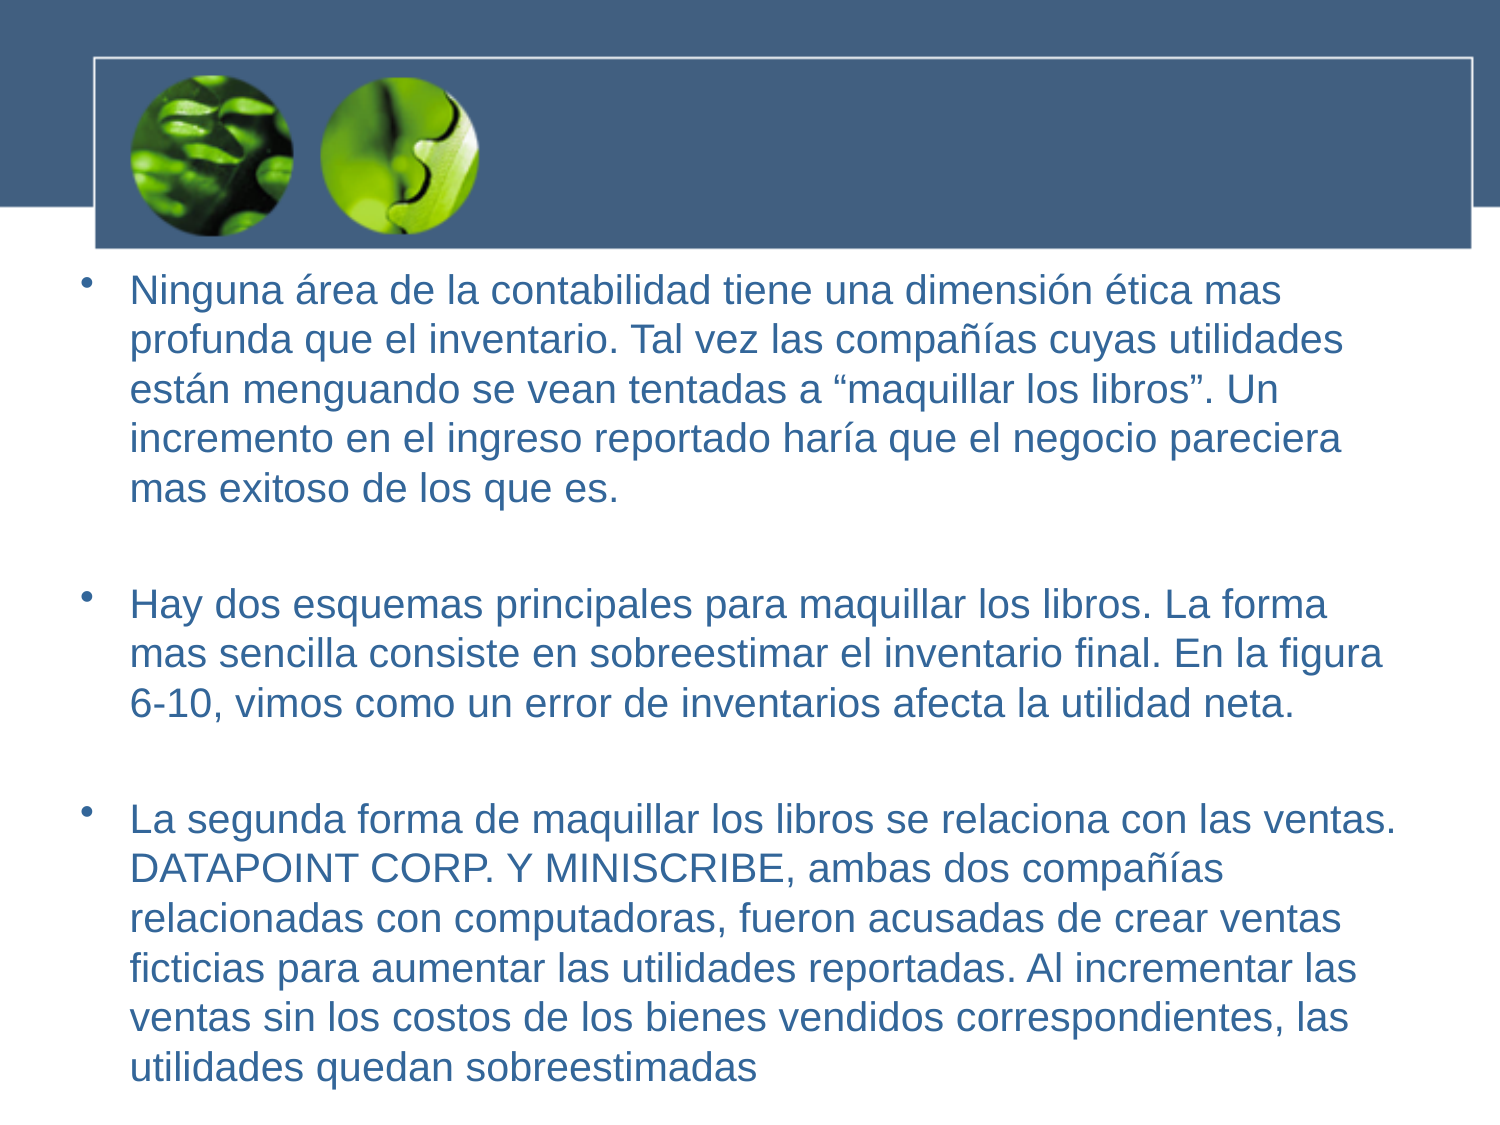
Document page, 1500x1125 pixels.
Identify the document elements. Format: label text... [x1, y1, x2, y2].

picture [0, 0, 1500, 1125]
list Ninguna área de la contabilidad tiene una dimensión ética mas profunda que el inventario. Tal vez las compañías cuyas utilidades están menguando se vean tentadas a “maquillar los libros”. Un incremento en el ingreso reportado haría que el negocio pareciera mas exitoso de los que es. Hay dos esquemas principales para maquillar los libros. La forma mas sencilla consiste en sobreestimar el inventario final. En la figura 6-10, vimos como un error de inventarios afecta la utilidad neta. La segunda forma de maquillar los libros se relaciona con las ventas. DATAPOINT CORP. Y MINISCRIBE, ambas dos compañías relacionadas con computadoras, fueron acusadas de crear ventas ficticias para aumentar las utilidades reportadas. Al incrementar las ventas sin los costos de los bienes vendidos correspondientes, las utilidades quedan sobreestimadas [64, 255, 1415, 1112]
